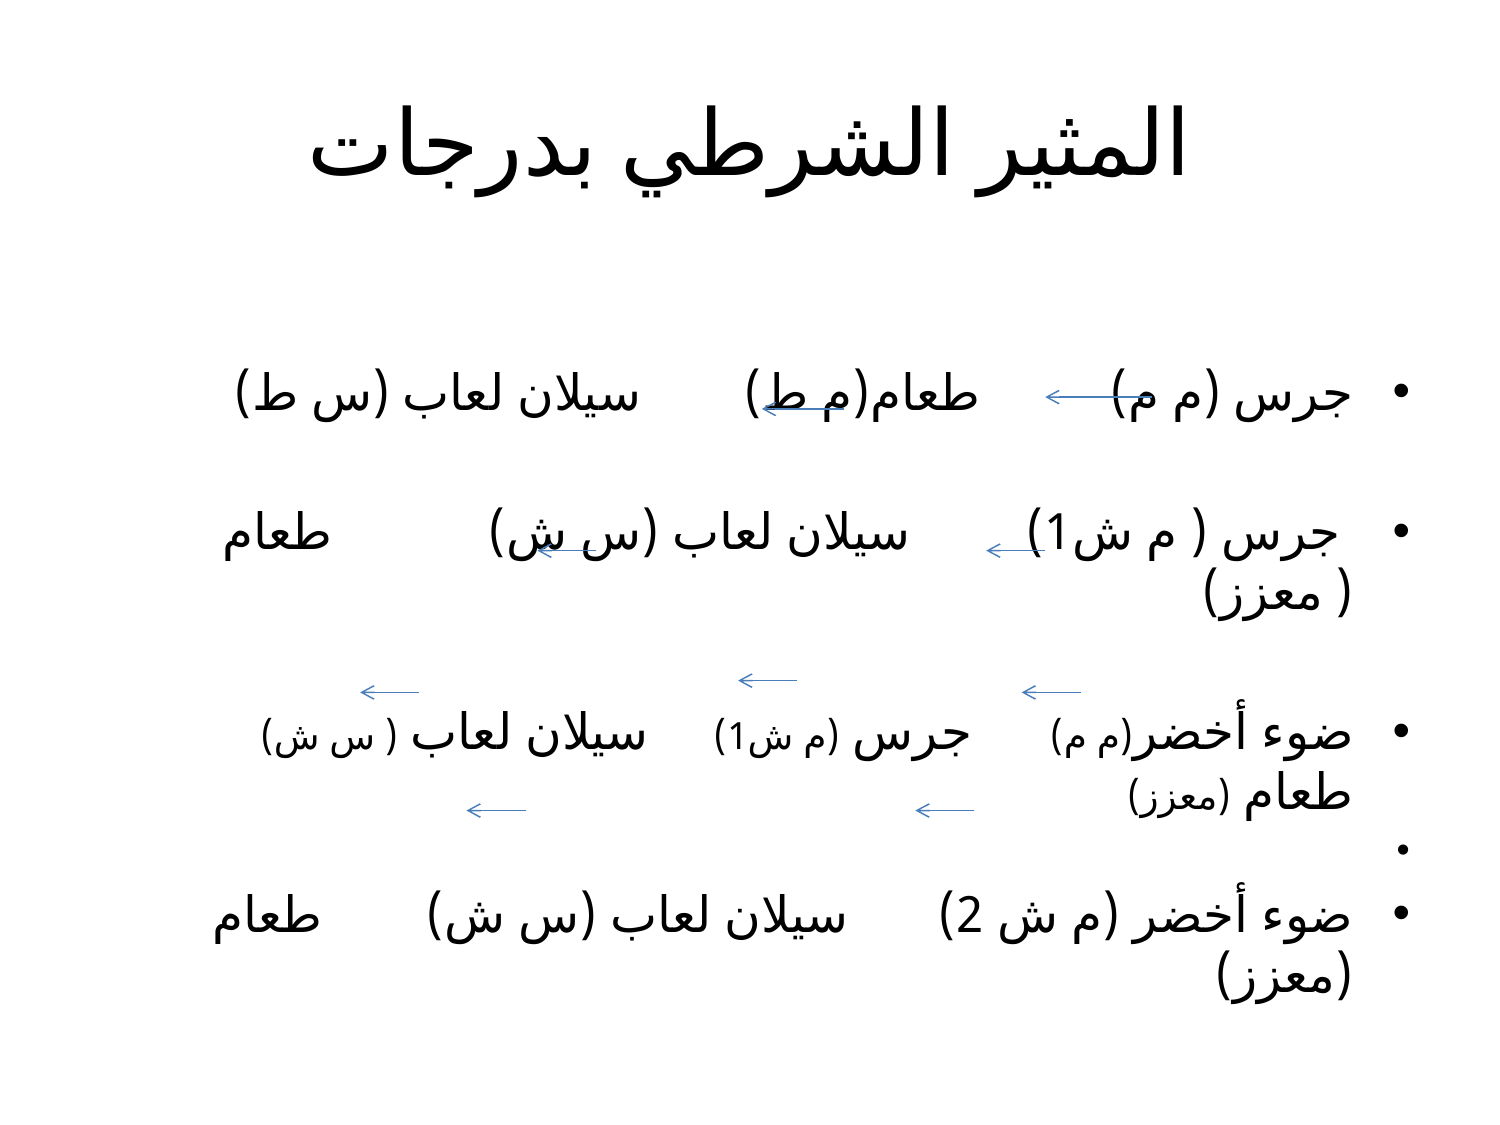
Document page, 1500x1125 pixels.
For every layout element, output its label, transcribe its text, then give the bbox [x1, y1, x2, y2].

list جرس (م م) طعام(م ط) سيلان لعاب (س ط) جرس ( م ش1) سيلان لعاب (س ش) طعام ( معزز) ضوء أخضر(م م) جرس (م ش1) سيلان لعاب ( س ش) طعام (معزز) ضوء أخضر (م ش 2) سيلان لعاب (س ش) طعام (معزز) [75, 262, 1425, 1005]
title المثير الشرطي بدرجات [75, 45, 1425, 233]
